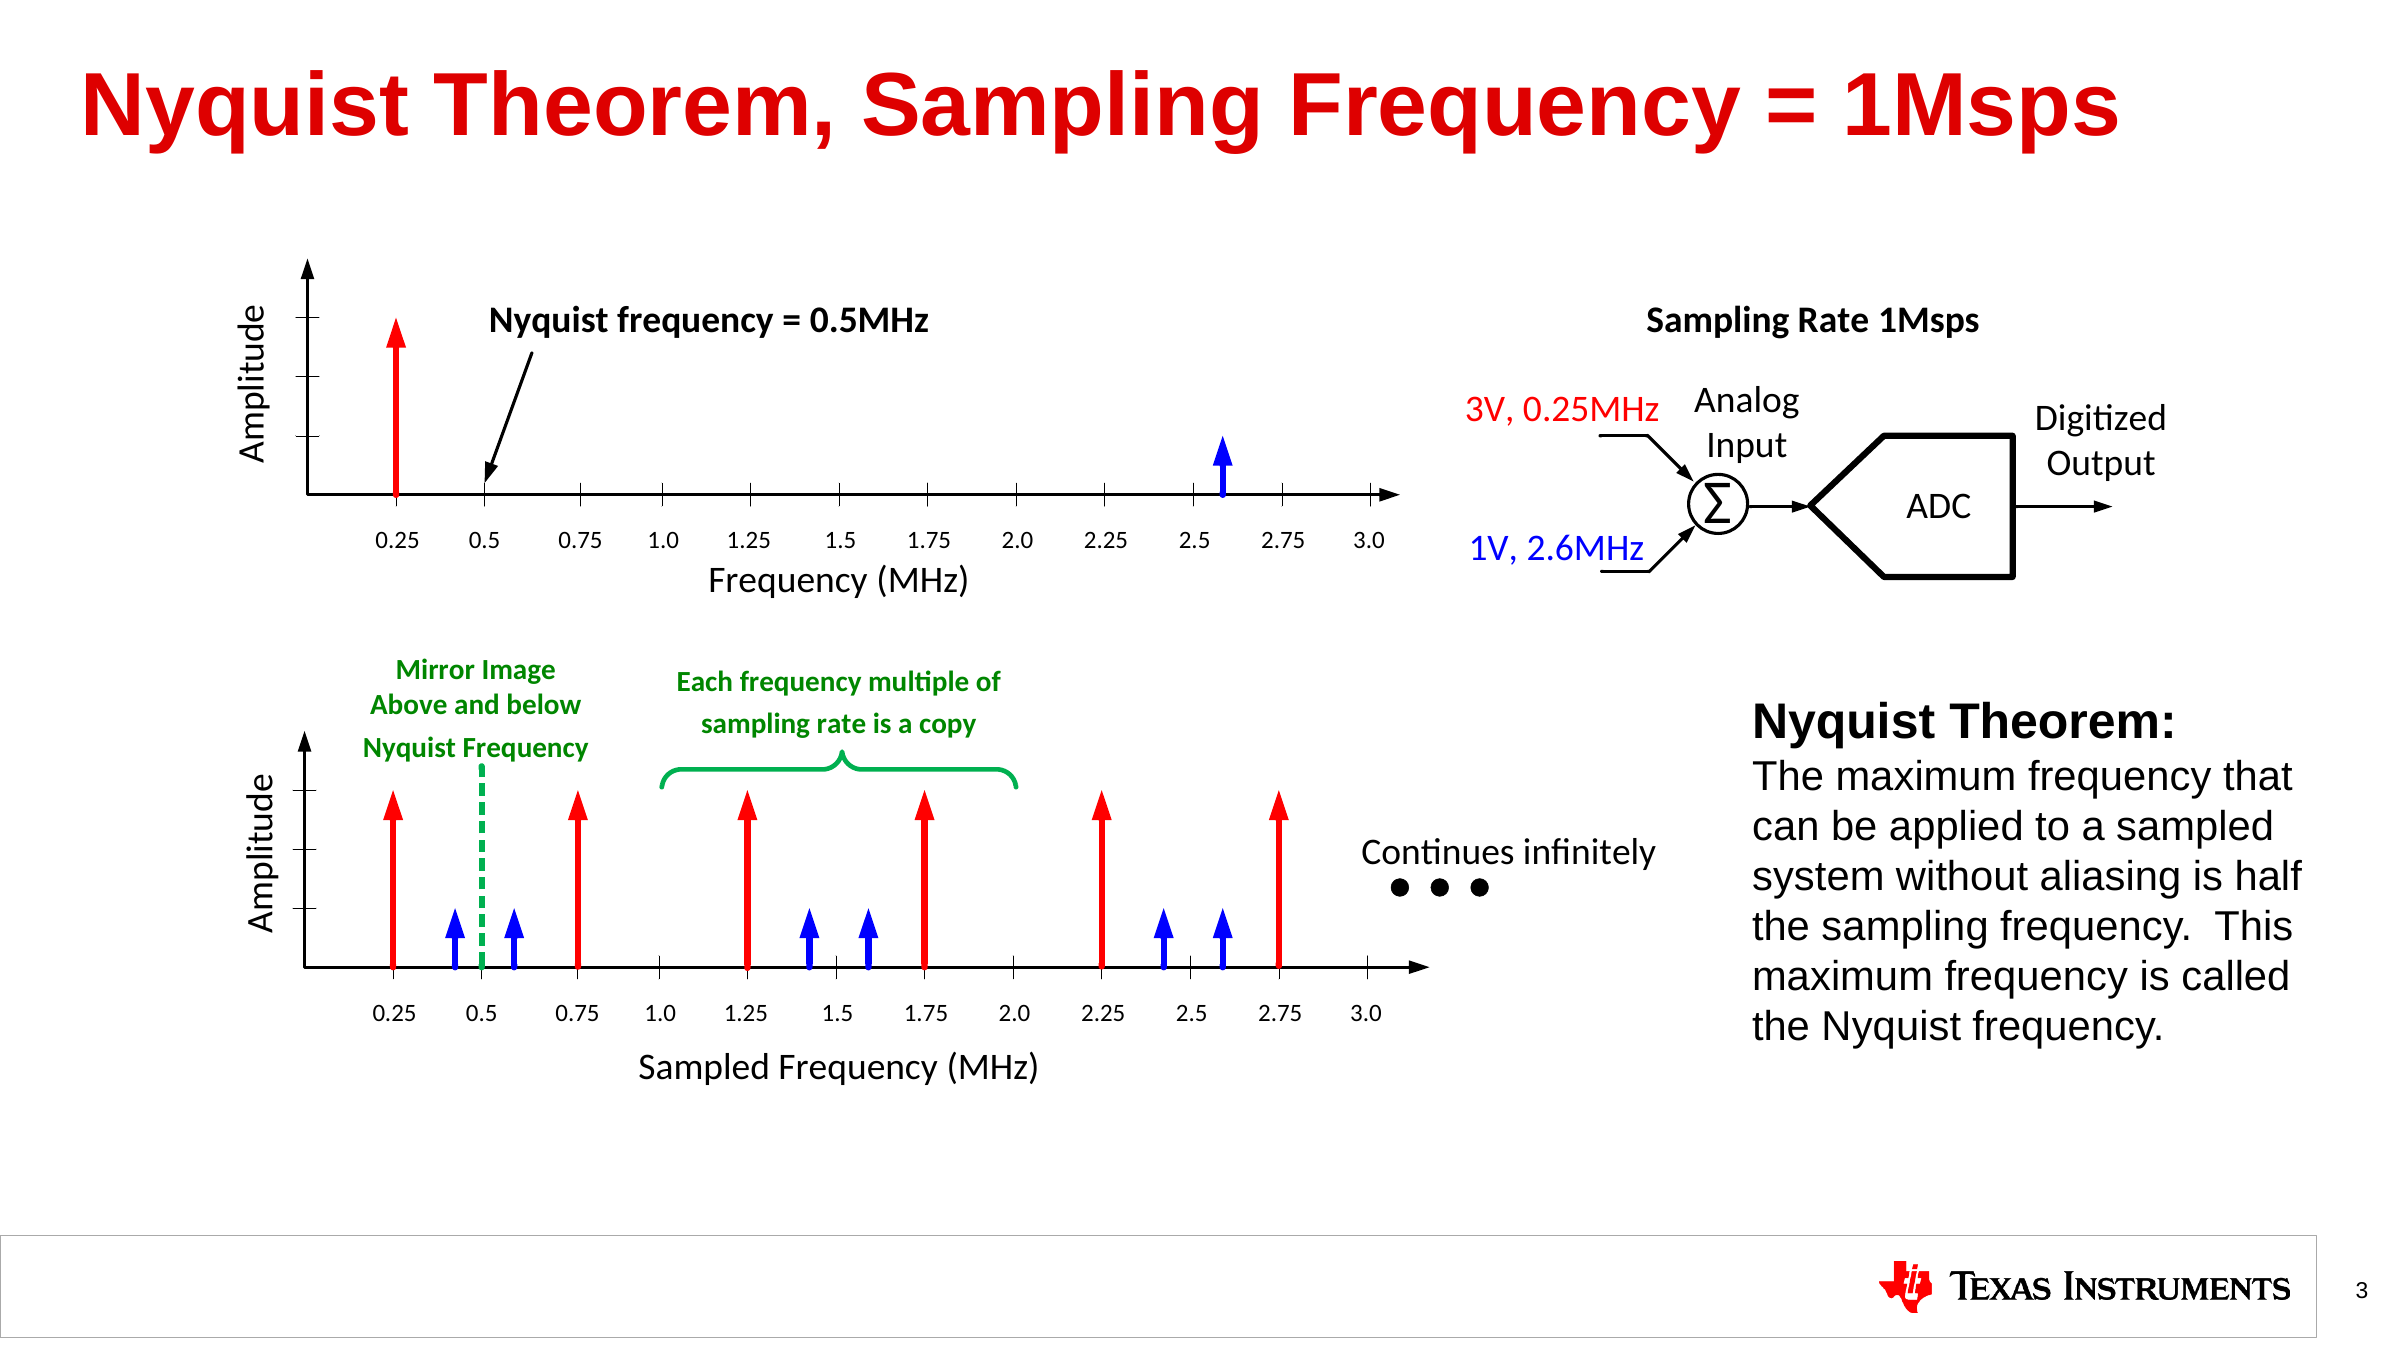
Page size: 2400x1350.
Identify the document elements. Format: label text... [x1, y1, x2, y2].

title Nyquist Theorem, Sampling Frequency = 1Msps [60, 27, 2282, 189]
picture [1879, 1307, 2290, 1313]
picture [1879, 1261, 2290, 1265]
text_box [221, 255, 2179, 1094]
slide_number 3 [1828, 1265, 2389, 1307]
text_box Nyquist Theorem: The maximum frequency that can be applied to a sampled system without aliasing is half the sampling frequency. This maximum frequency is called the Nyquist frequency. [2186, 681, 2327, 1057]
